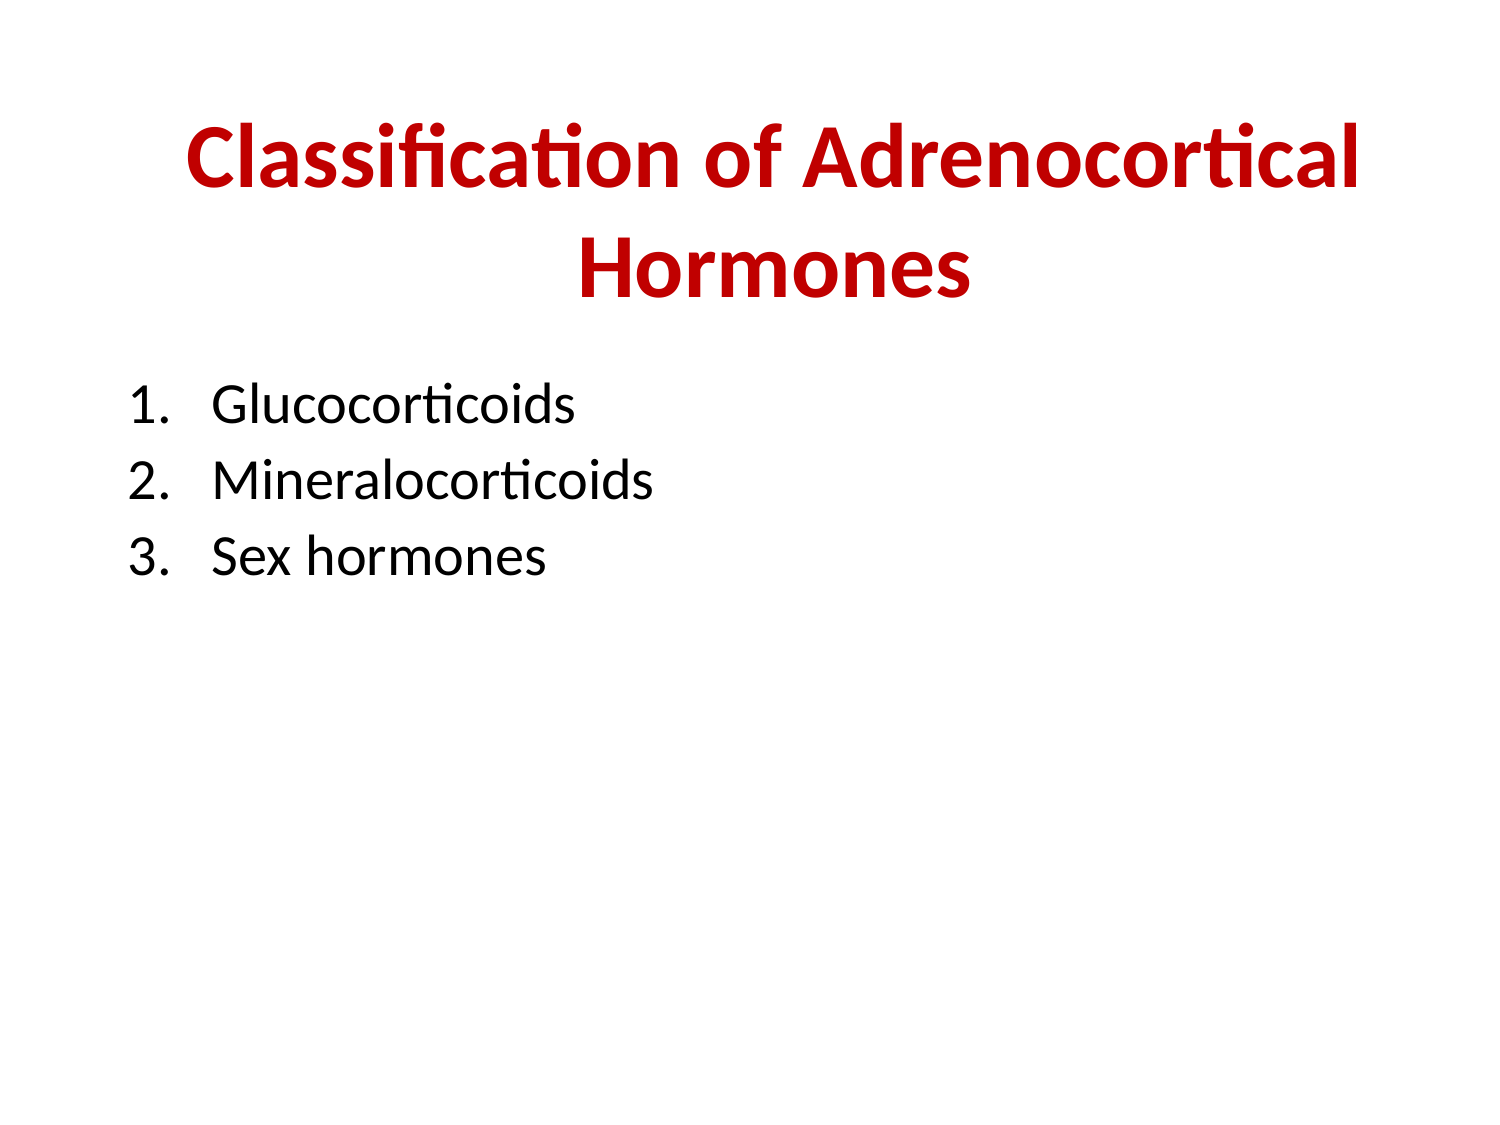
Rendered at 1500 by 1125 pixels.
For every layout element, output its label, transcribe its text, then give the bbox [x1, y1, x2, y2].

title Classification of Adrenocortical Hormones [75, 112, 1475, 300]
list Glucocorticoids Mineralocorticoids Sex hormones [112, 357, 1400, 938]
